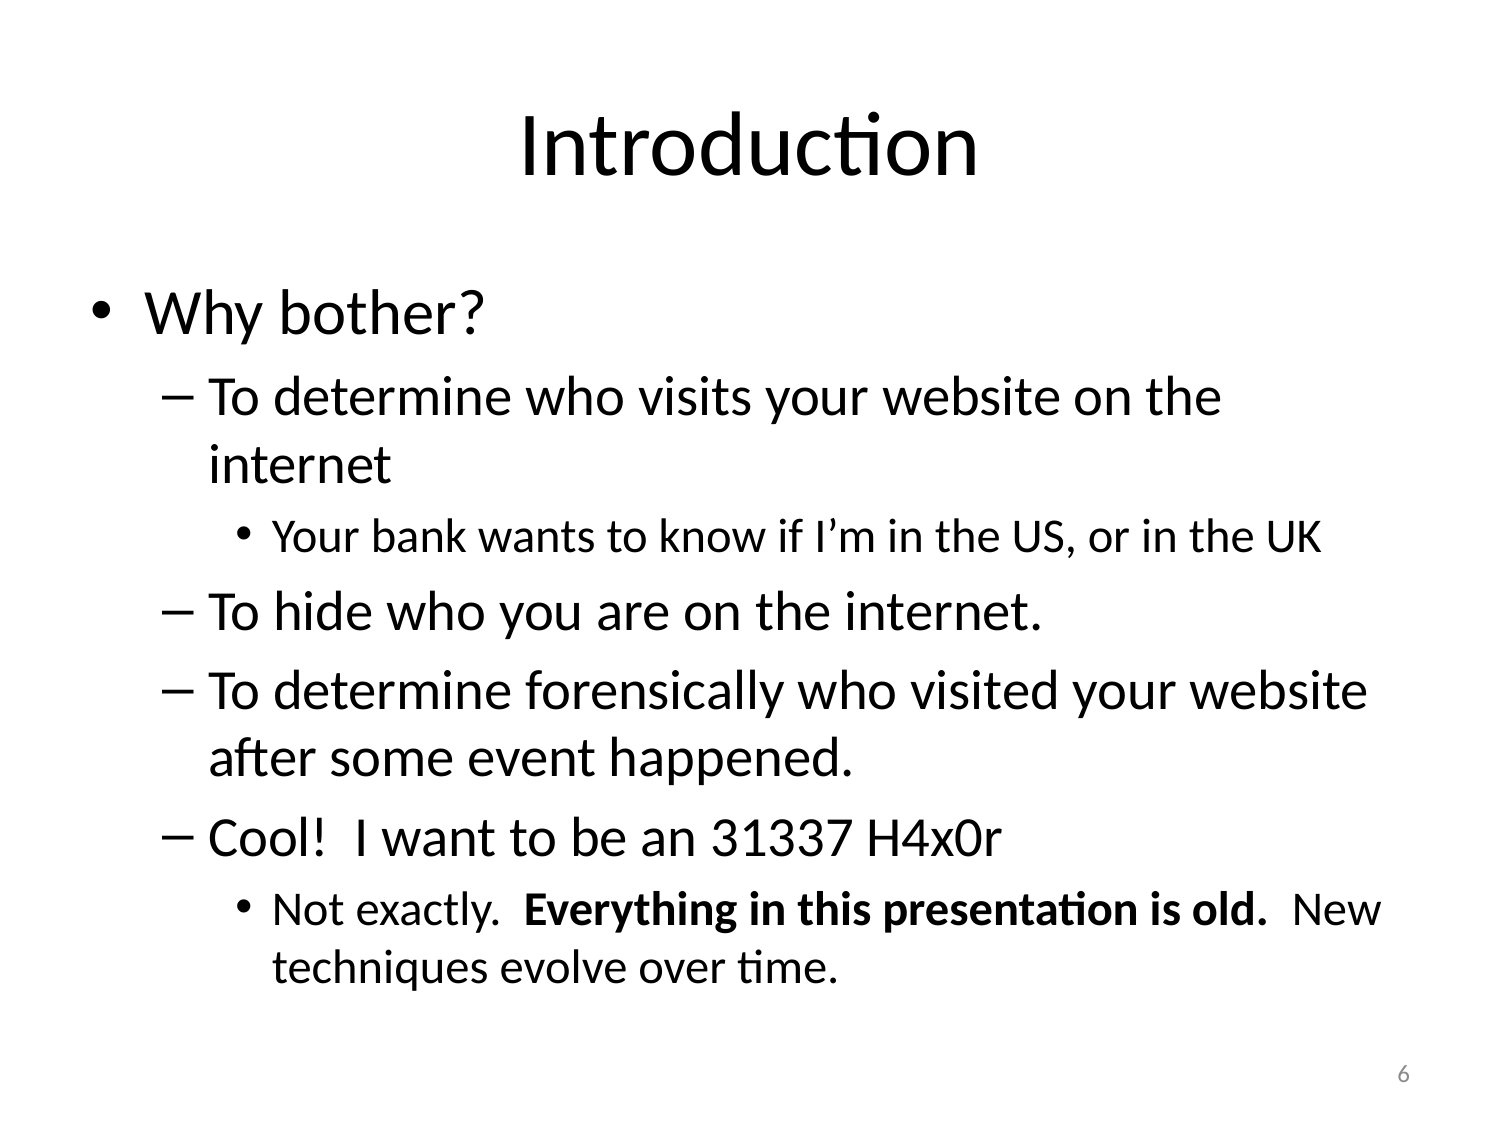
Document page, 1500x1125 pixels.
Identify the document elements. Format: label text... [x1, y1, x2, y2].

list Why bother? To determine who visits your website on the internet Your bank wants to know if I’m in the US, or in the UK To hide who you are on the internet. To determine forensically who visited your website after some event happened. Cool! I want to be an 31337 H4x0r Not exactly. Everything in this presentation is old. New techniques evolve over time. [75, 262, 1425, 1005]
title Introduction [75, 45, 1425, 233]
slide_number 6 [1074, 1042, 1425, 1103]
